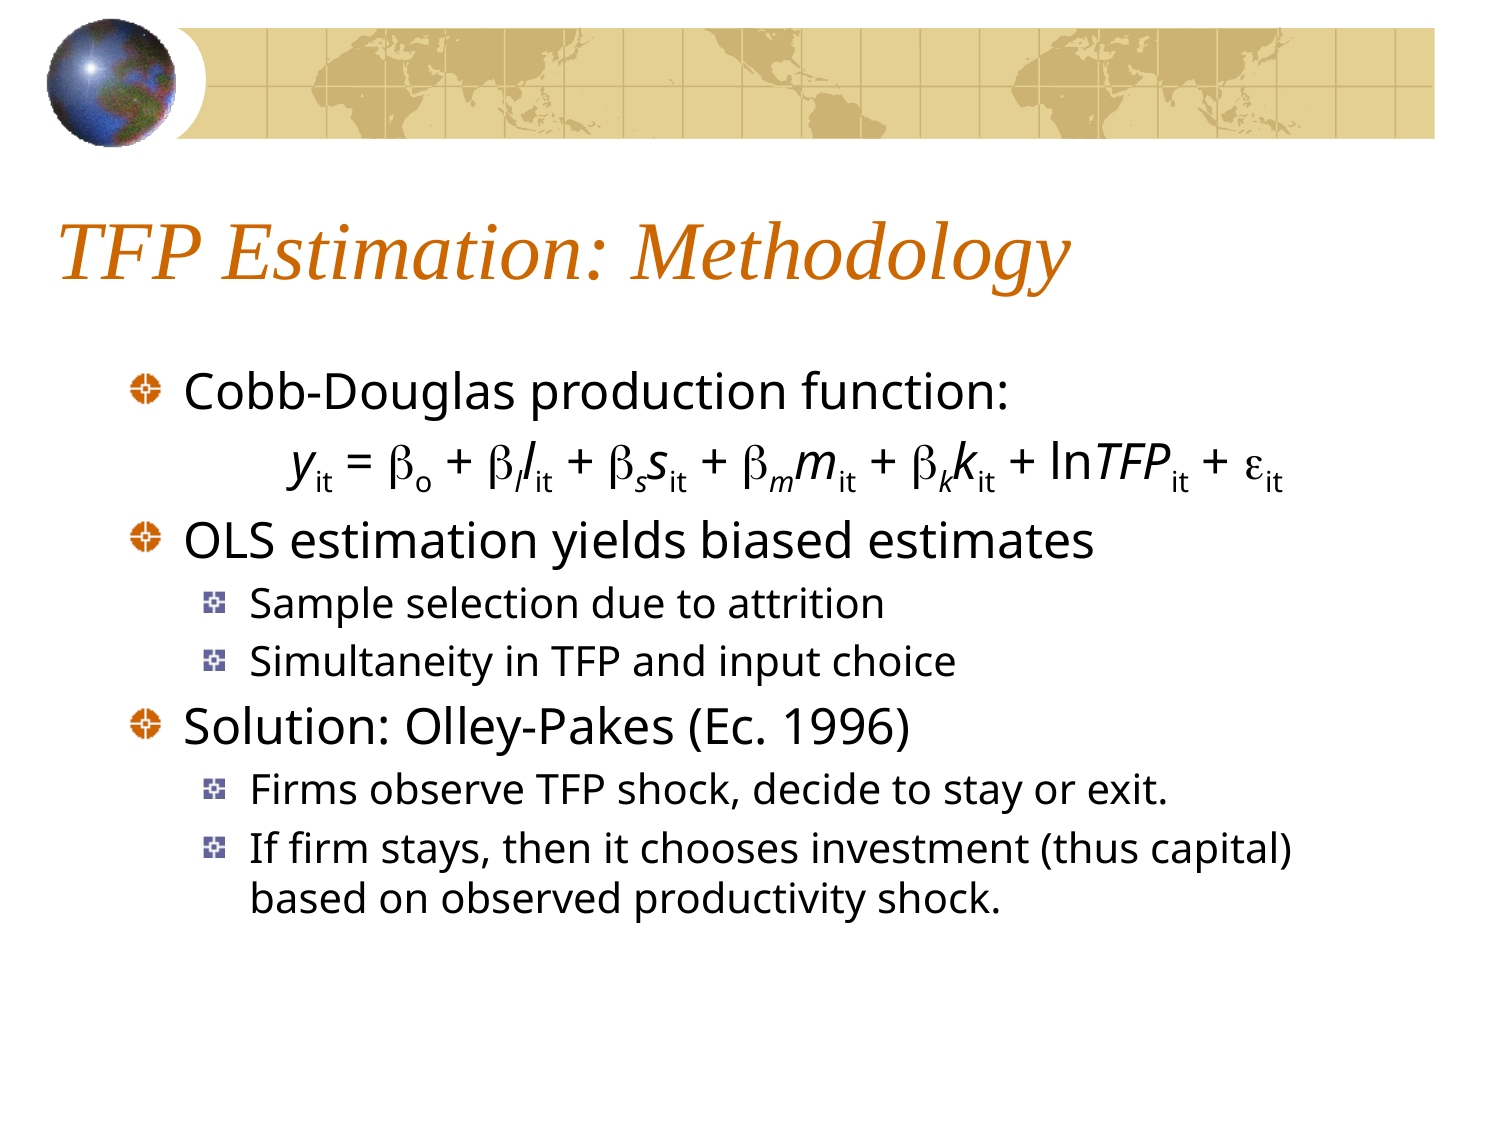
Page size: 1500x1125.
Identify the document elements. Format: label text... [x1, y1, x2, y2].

picture [202, 835, 225, 858]
picture [202, 648, 225, 671]
title TFP Estimation: Methodology [40, 152, 1316, 341]
picture [42, 14, 190, 151]
picture [202, 777, 225, 799]
picture [127, 372, 163, 408]
list Cobb-Douglas production function: yit = o + llit + ssit + mmit + kkit + lnTFPit + it OLS estimation yields biased estimates Sample selection due to attrition Simultaneity in TFP and input choice Solution: Olley-Pakes (Ec. 1996) Firms observe TFP shock, decide to stay or exit. If firm stays, then it chooses investment (thus capital) based on observed productivity shock. [112, 352, 1388, 1028]
picture [127, 707, 163, 743]
picture [202, 590, 225, 613]
picture [127, 520, 163, 556]
